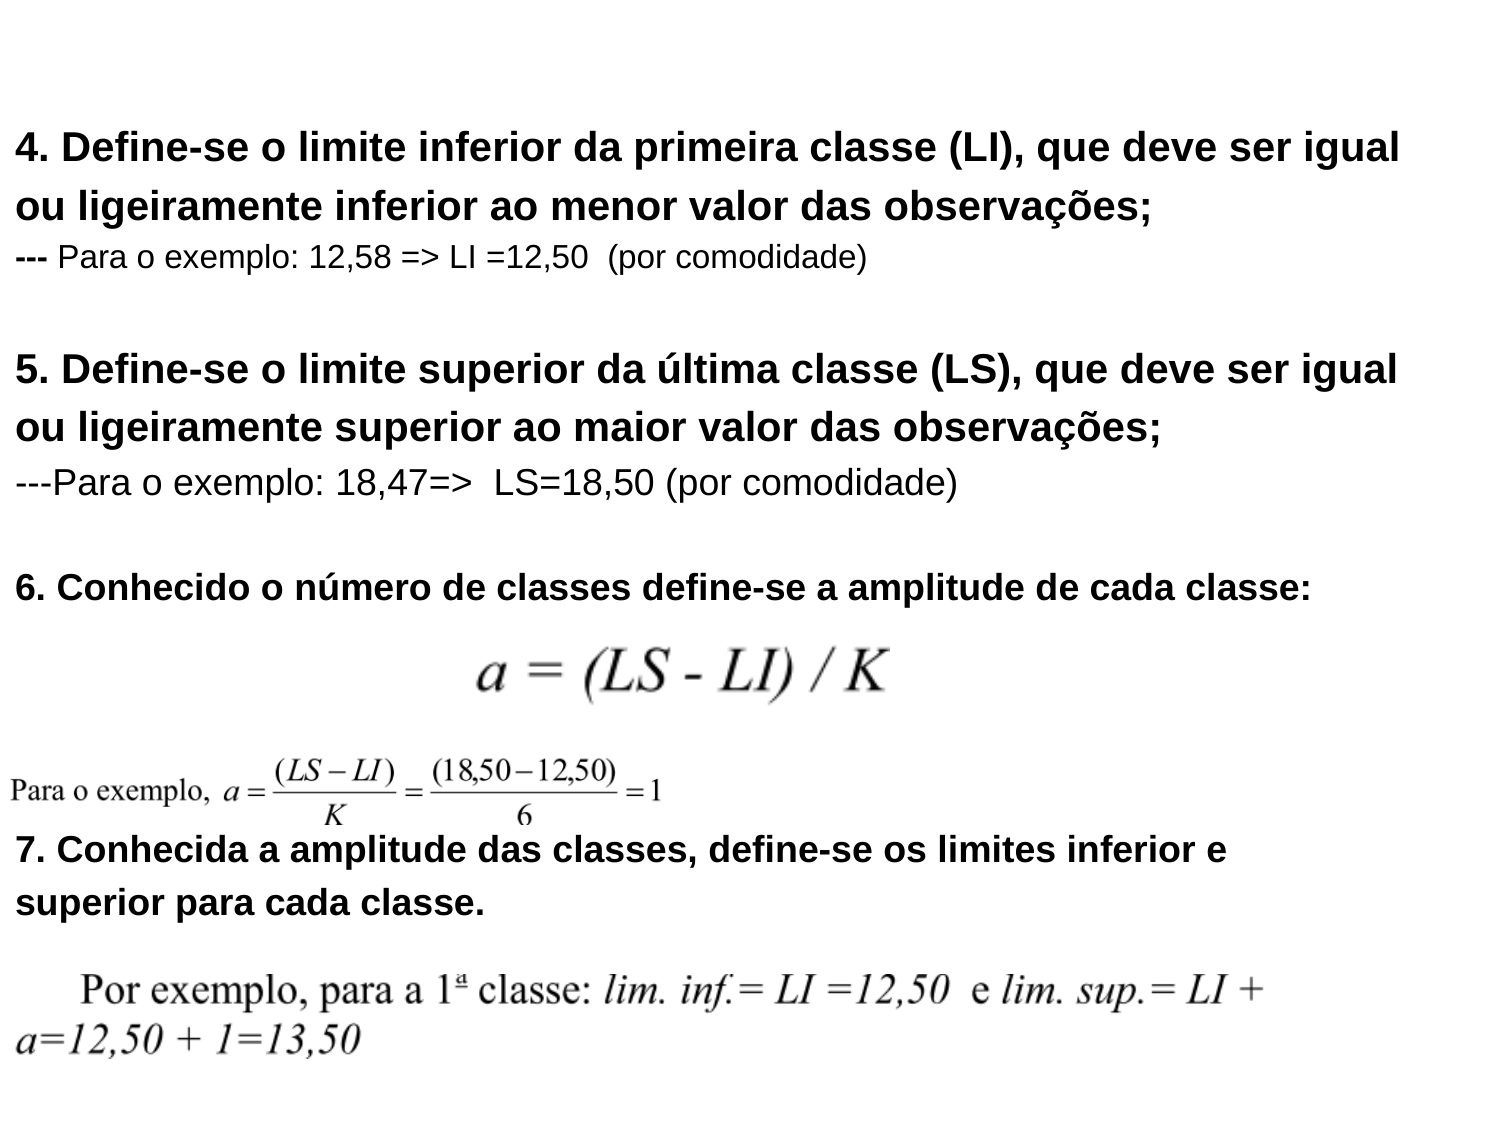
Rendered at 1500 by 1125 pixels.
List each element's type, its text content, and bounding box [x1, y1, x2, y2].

picture [0, 749, 675, 826]
picture [462, 637, 891, 715]
list 4. Define-se o limite inferior da primeira classe (LI), que deve ser igual ou ligeiramente inferior ao menor valor das observações; --- Para o exemplo: 12,58 => LI =12,50 (por comodidade) 5. Define-se o limite superior da última classe (LS), que deve ser igual ou ligeiramente superior ao maior valor das observações; ---Para o exemplo: 18,47=> LS=18,50 (por comodidade) 6. Conhecido o número de classes define-se a amplitude de cada classe: 7. Conhecida a amplitude das classes, define-se os limites inferior e superior para cada classe. [0, 112, 1425, 1088]
picture [0, 974, 1276, 1059]
